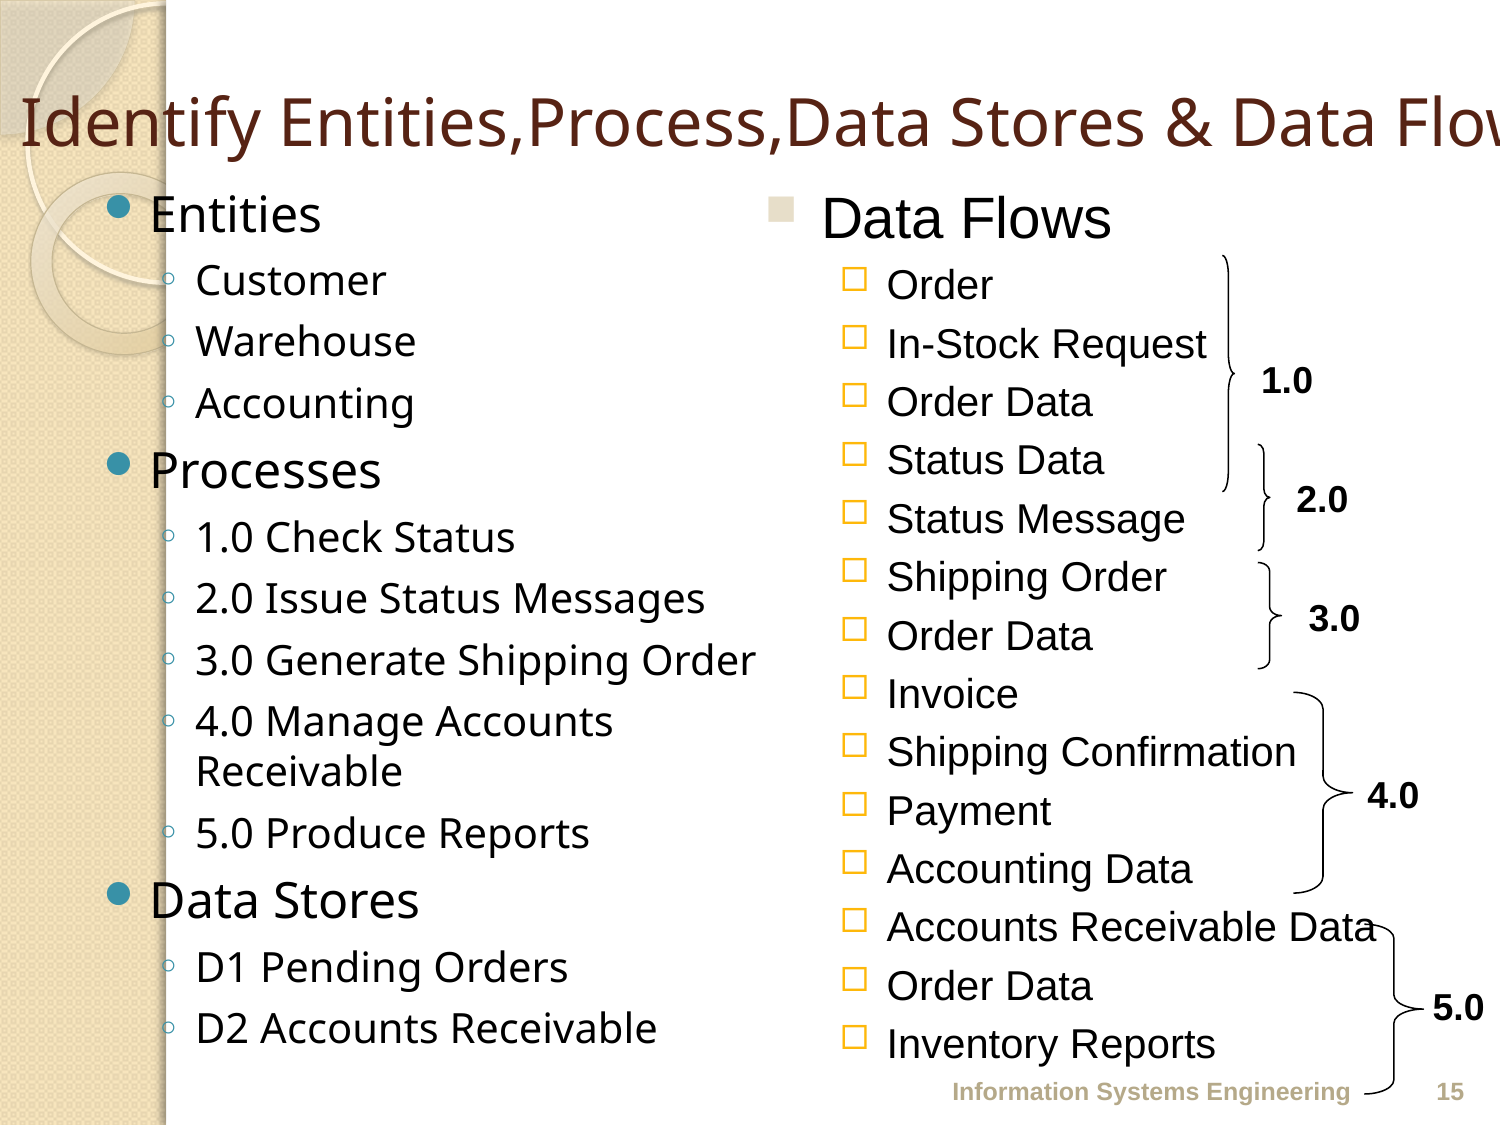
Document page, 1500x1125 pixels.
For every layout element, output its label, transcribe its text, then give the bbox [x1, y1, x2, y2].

text_box [1364, 924, 1417, 1034]
text_box Data Flows Order In-Stock Request Order Data Status Data Status Message Shipping Order Order Data Invoice Shipping Confirmation Payment Accounting Data Accounts Receivable Data Order Data Inventory Reports [750, 172, 1500, 880]
slide_number 15 [1413, 1034, 1488, 1113]
text_box [1257, 444, 1270, 551]
footer Information Systems Engineering [937, 1034, 1413, 1113]
text_box [1257, 562, 1282, 669]
text_box 2.0 [1281, 467, 1364, 528]
title Identify Entities,Process,Data Stores & Data Flow [5, 7, 1500, 233]
text_box [1222, 255, 1235, 492]
text_box 4.0 [1352, 763, 1435, 823]
text_box 1.0 [1246, 348, 1329, 409]
text_box 5.0 [1417, 976, 1500, 1036]
list Entities Customer Warehouse Accounting Processes 1.0 Check Status 2.0 Issue Status Messages 3.0 Generate Shipping Order 4.0 Manage Accounts Receivable 5.0 Produce Reports Data Stores D1 Pending Orders D2 Accounts Receivable [74, 174, 786, 1048]
text_box [1293, 692, 1352, 894]
text_box 3.0 [1293, 586, 1376, 646]
